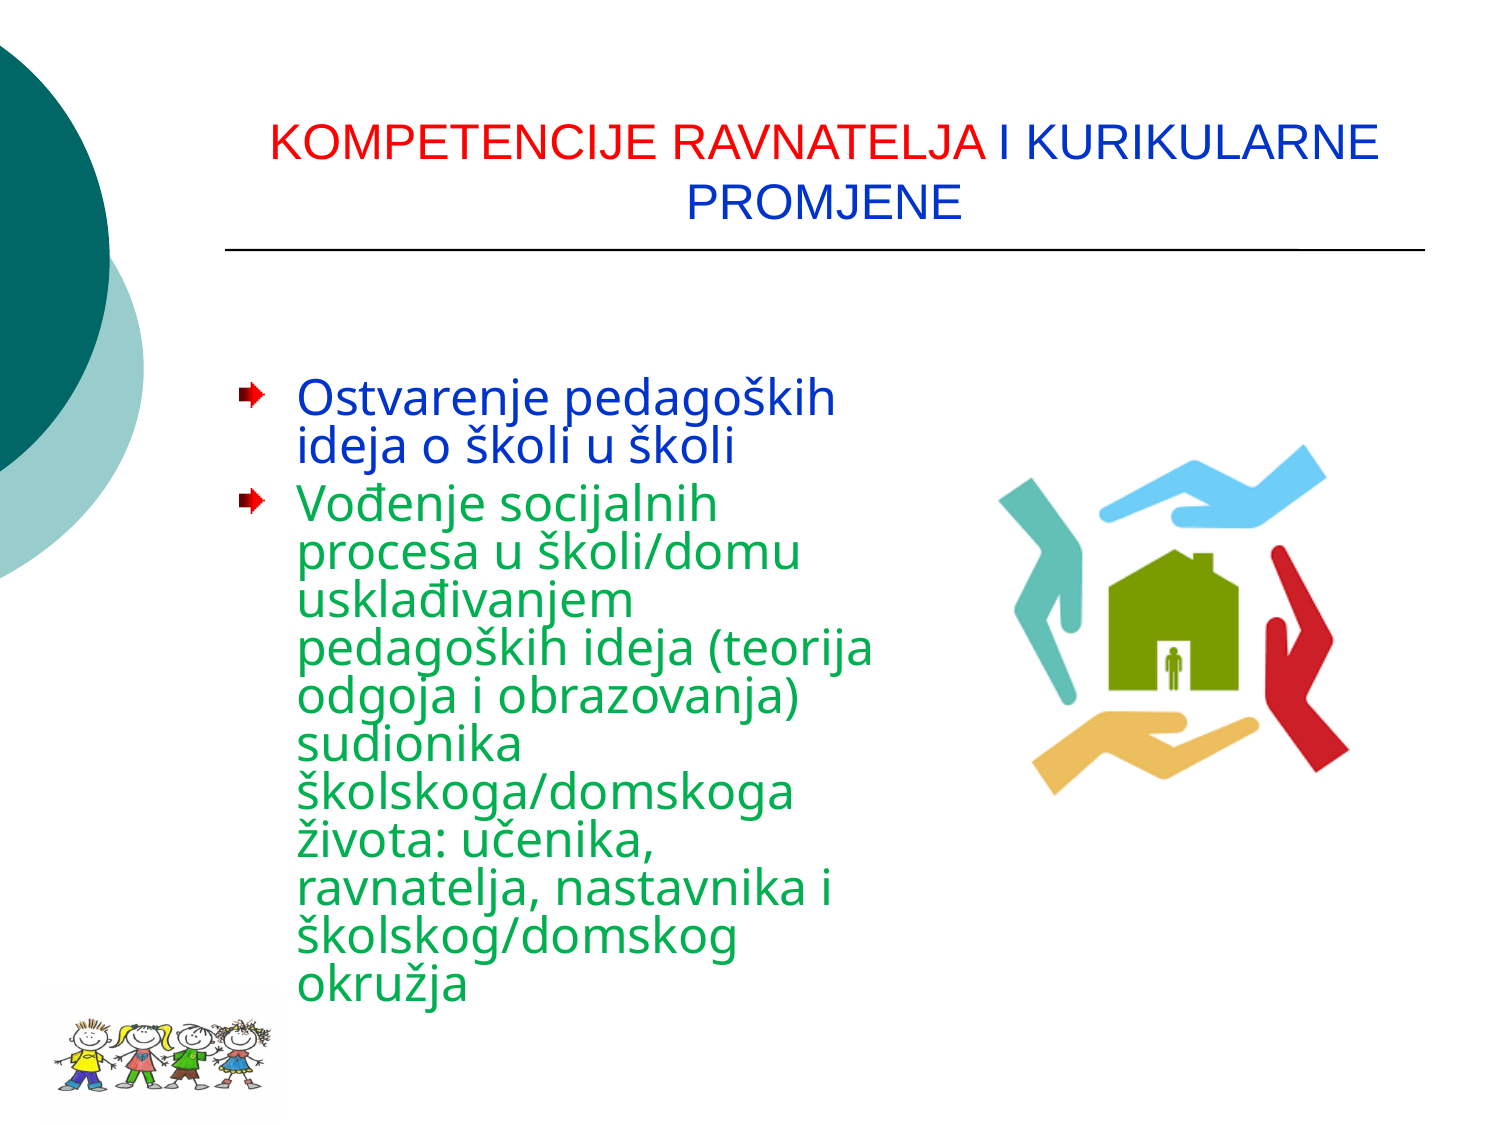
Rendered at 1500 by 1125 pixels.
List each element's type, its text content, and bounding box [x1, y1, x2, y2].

picture [997, 444, 1350, 797]
title KOMPETENCIJE RAVNATELJA I KURIKULARNE PROMJENE [224, 49, 1425, 238]
picture [239, 382, 265, 408]
list Ostvarenje pedagoških ideja o školi u školi Vođenje socijalnih procesa u školi/domu usklađivanjem pedagoških ideja (teorija odgoja i obrazovanja) sudionika školskoga/domskoga života: učenika, ravnatelja, nastavnika i školskog/domskog okružja [224, 299, 916, 1000]
picture [40, 986, 282, 1124]
picture [239, 488, 265, 514]
